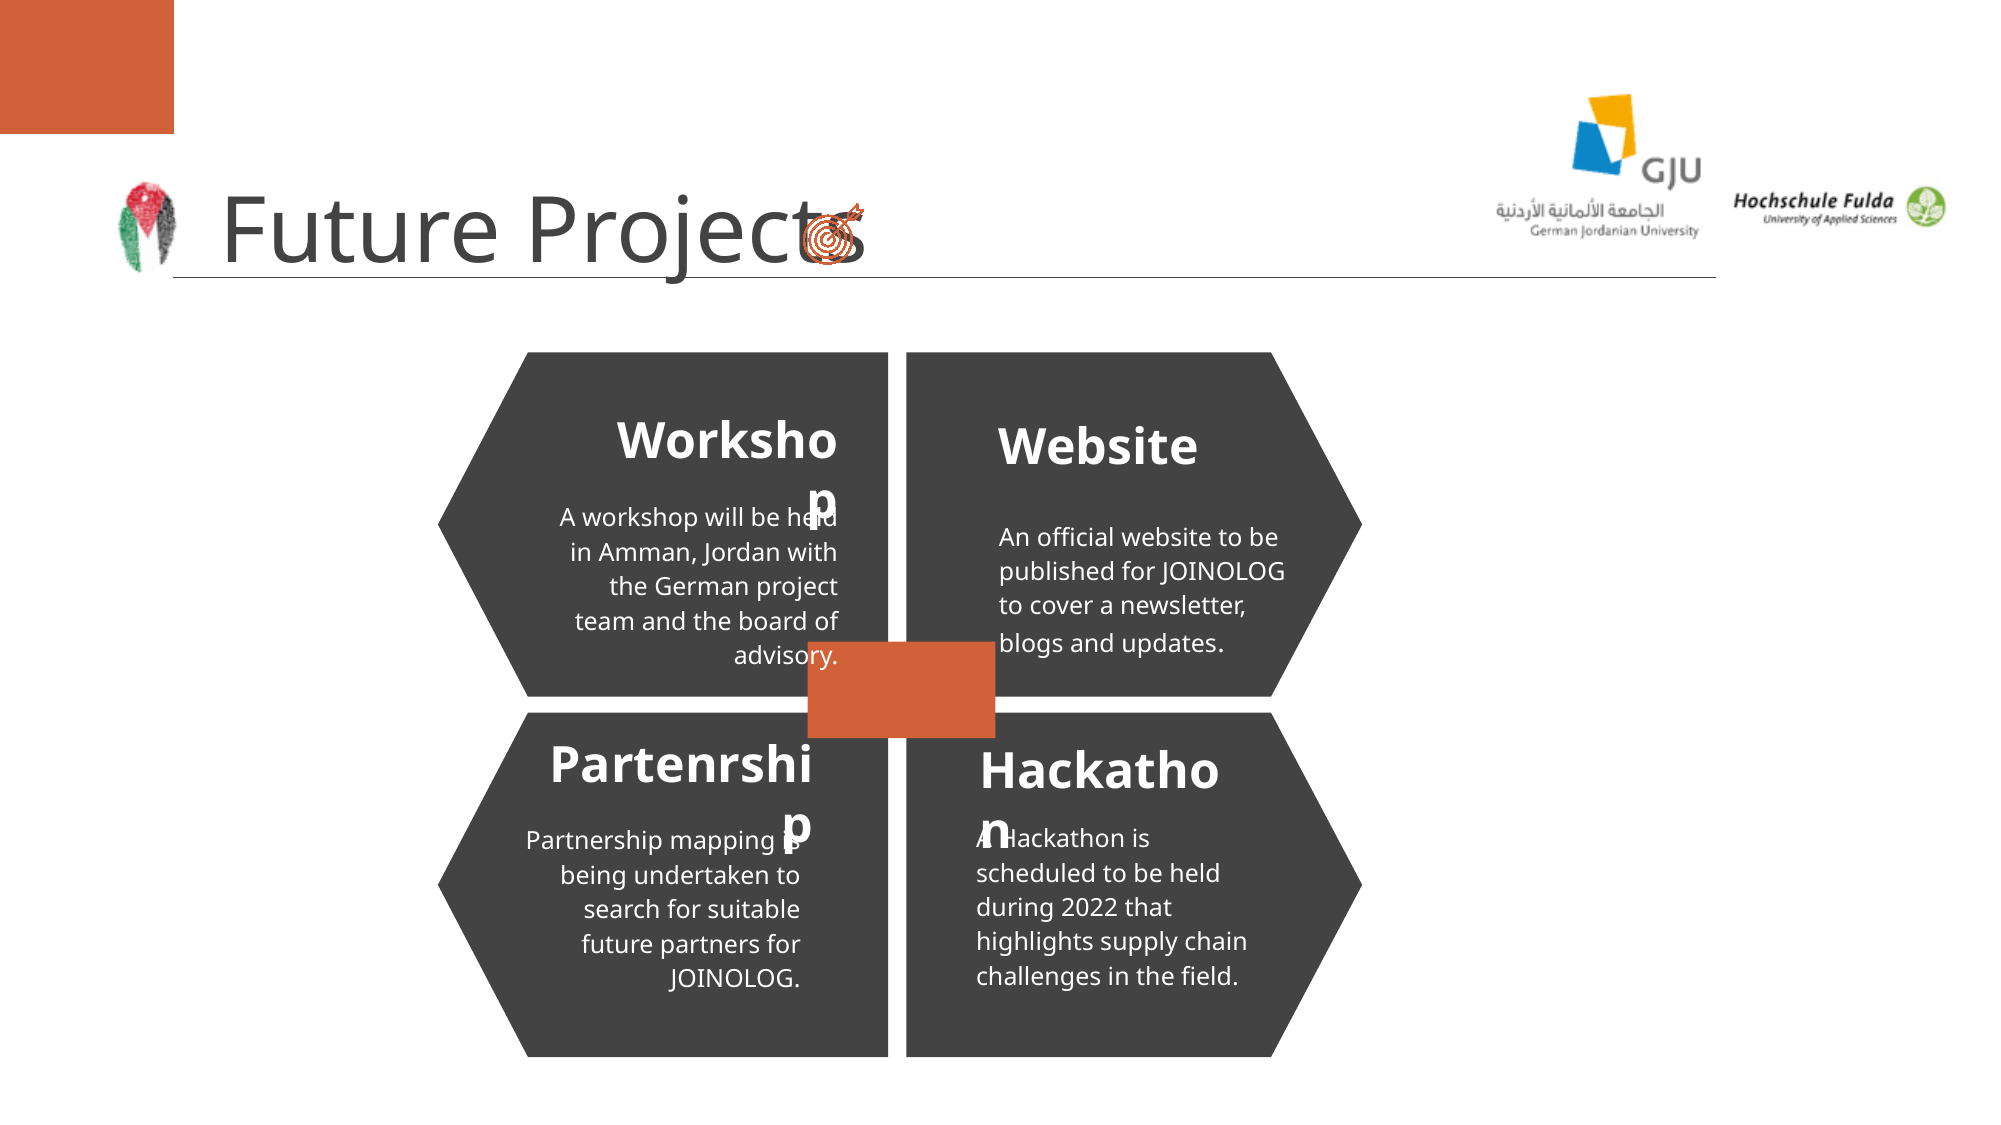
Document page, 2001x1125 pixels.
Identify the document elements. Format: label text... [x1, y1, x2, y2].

text_box [996, 662, 1290, 697]
title Hackathon [959, 718, 1264, 798]
text_box [803, 203, 864, 265]
text_box [807, 641, 996, 739]
picture [88, 147, 206, 311]
subtitle A workshop will be held in Amman, Jordan with the German project team and the board of advisory. [528, 477, 859, 642]
picture [0, 0, 174, 134]
title Workshop [568, 388, 859, 473]
text_box [906, 712, 1363, 1058]
subtitle An official website to be published for JOINOLOG to cover a newsletter, blogs and updates. [978, 496, 1308, 662]
subtitle Partnership mapping is being undertaken to search for suitable future partners for JOINOLOG. [496, 800, 821, 966]
text_box [437, 352, 889, 697]
text_box [437, 739, 889, 1058]
text_box [906, 352, 1363, 641]
title Partenrship [509, 712, 834, 797]
picture [1400, 52, 2000, 239]
subtitle A Hackathon is scheduled to be held during 2022 that highlights supply chain challenges in the field. [955, 798, 1297, 963]
text_box Future Projects [209, 163, 1208, 276]
title Website [978, 394, 1254, 479]
